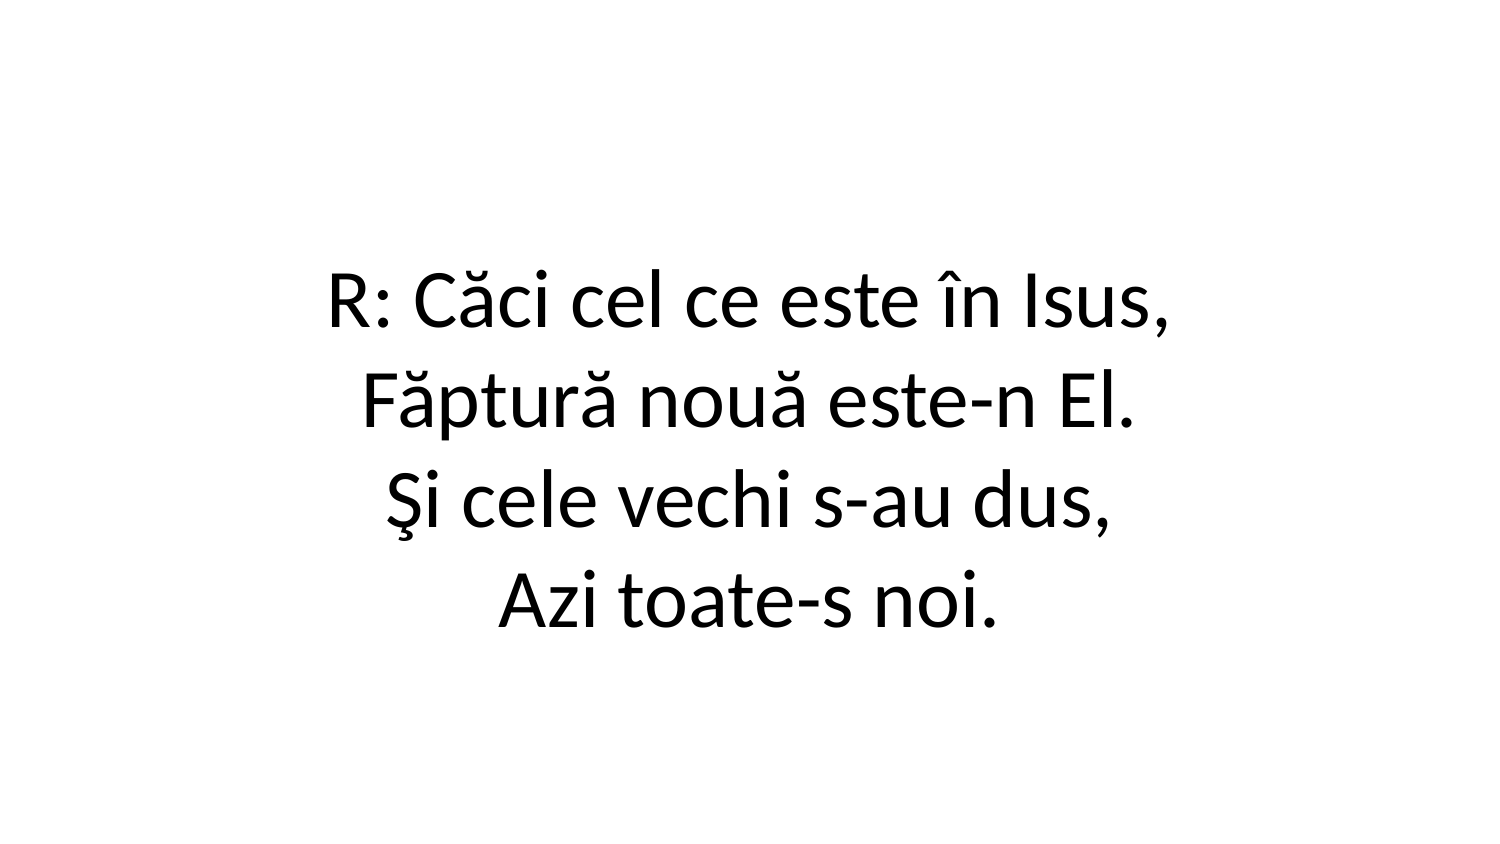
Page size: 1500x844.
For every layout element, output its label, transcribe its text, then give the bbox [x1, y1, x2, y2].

text_box R: Căci cel ce este în Isus, Făptură nouă este-n El. Şi cele vechi s-au dus, Azi toate-s noi. [311, 192, 1188, 652]
